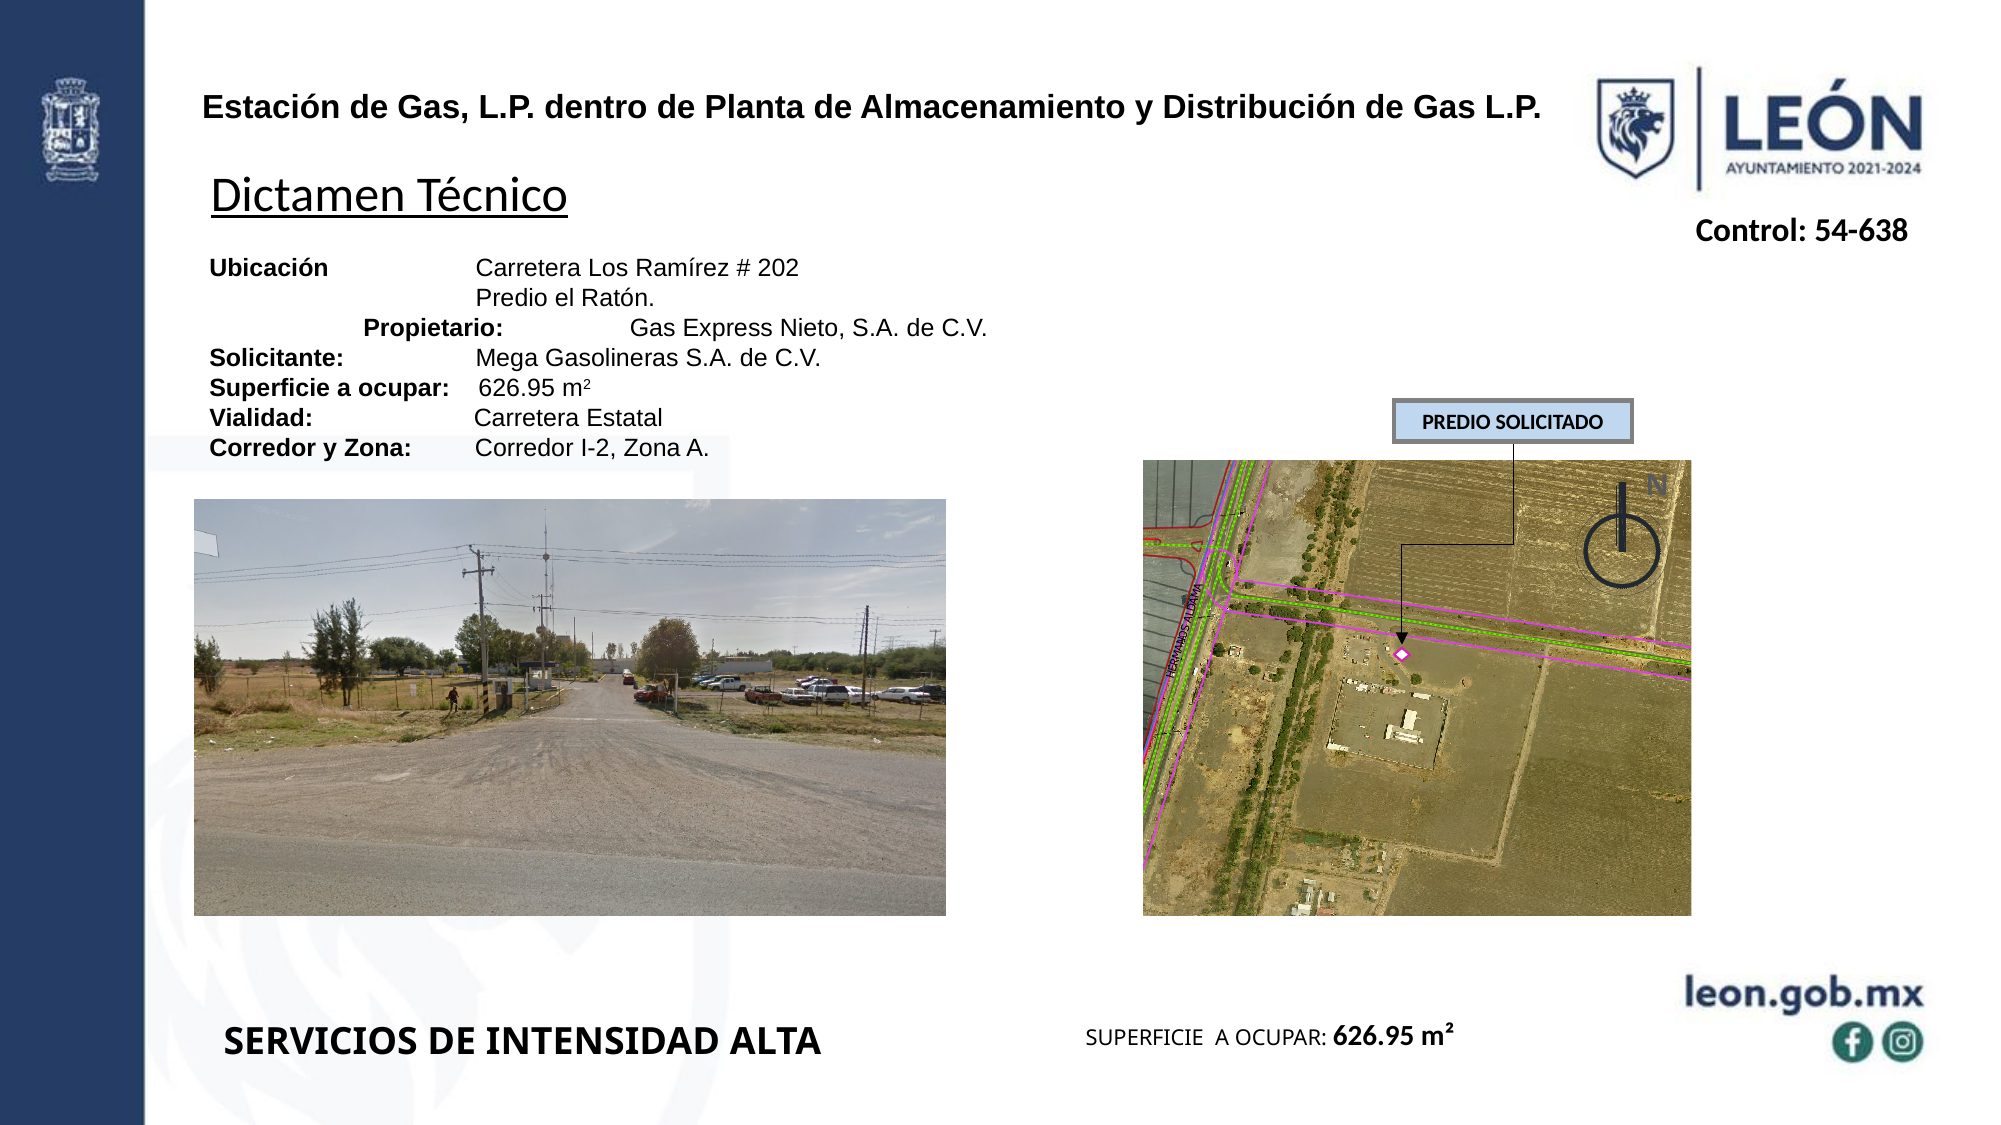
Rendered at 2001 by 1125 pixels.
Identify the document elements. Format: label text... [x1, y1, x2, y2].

text_box Ubicación Carretera Los Ramírez # 202 Predio el Ratón. Propietario: Gas Express Nieto, S.A. de C.V. Solicitante: Mega Gasolineras S.A. de C.V. Superficie a ocupar: 626.95 m2 Vialidad: Carretera Estatal Corredor y Zona: Corredor I-2, Zona A. [194, 244, 1154, 469]
text_box SUPERFICIE A OCUPAR: 626.95 m² [1070, 1009, 1550, 1112]
picture [0, 0, 2000, 1125]
text_box SERVICIOS DE INTENSIDAD ALTA [208, 1009, 990, 1069]
text_box Dictamen Técnico [196, 153, 583, 229]
text_box Control: 54-638 [1681, 200, 1967, 255]
text_box Estación de Gas, L.P. dentro de Planta de Almacenamiento y Distribución de Gas L.P. [169, 78, 1559, 133]
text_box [1356, 488, 1559, 600]
text_box PREDIO SOLICITADO [1394, 400, 1632, 442]
